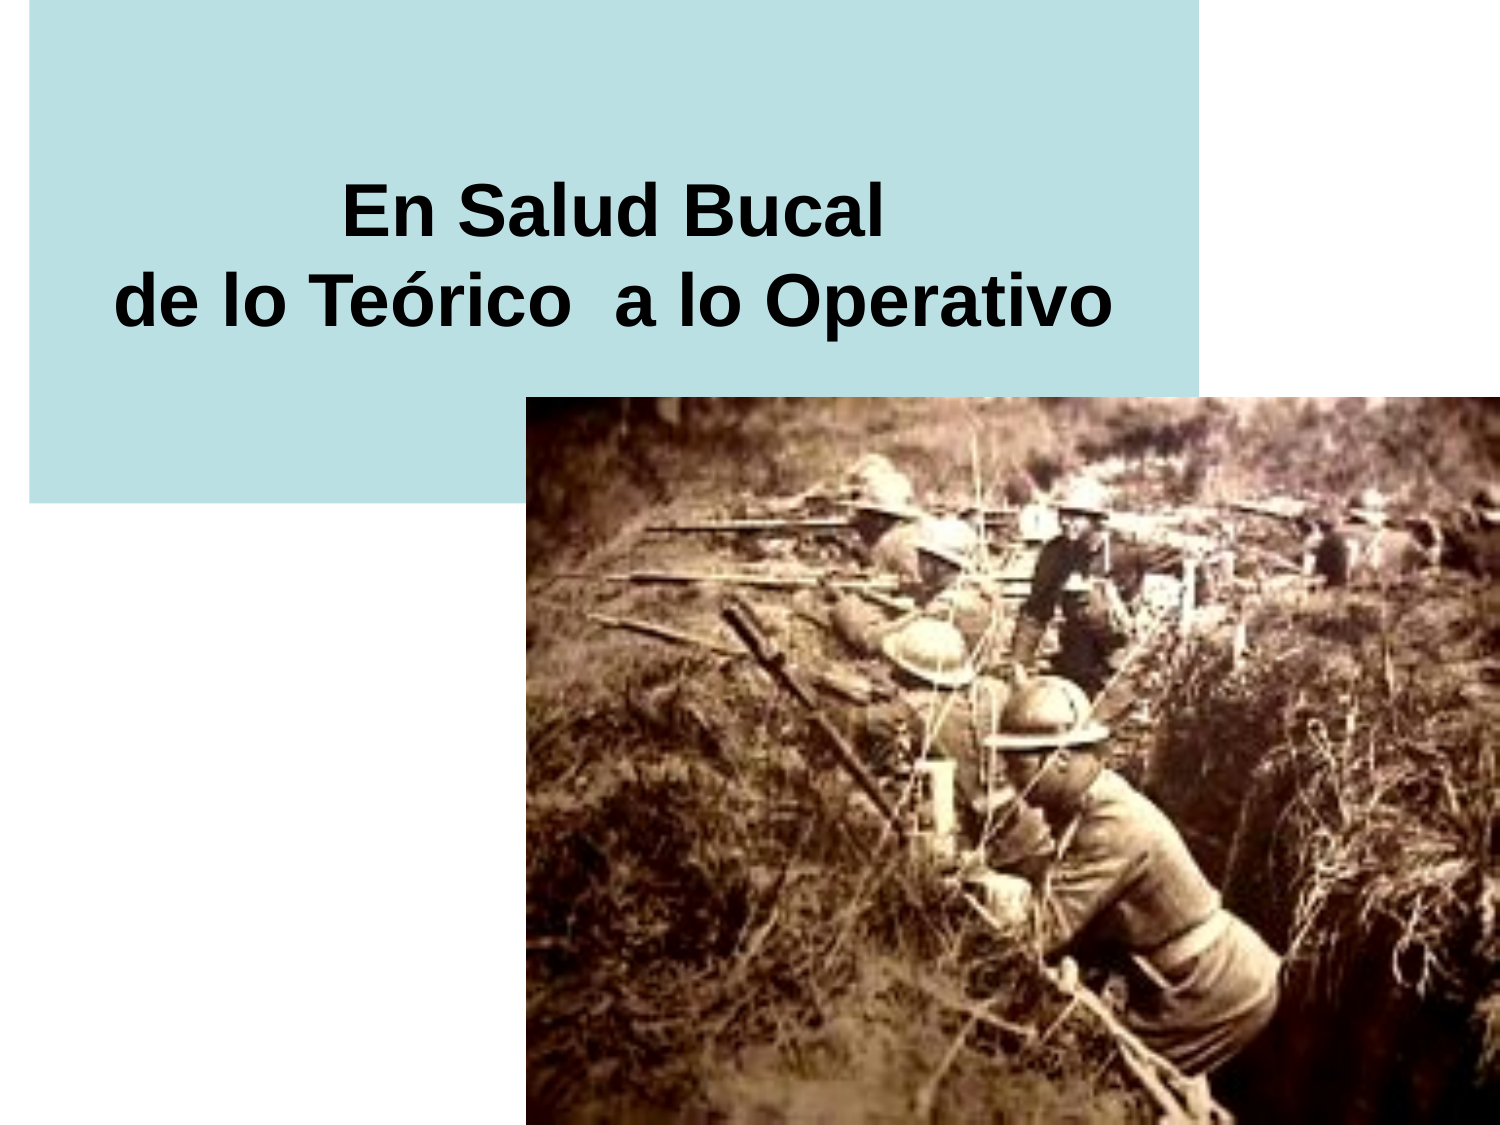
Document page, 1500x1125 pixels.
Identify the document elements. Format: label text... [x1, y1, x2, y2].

title En Salud Bucal de lo Teórico a lo Operativo [29, 0, 1200, 504]
picture [526, 396, 1500, 1125]
